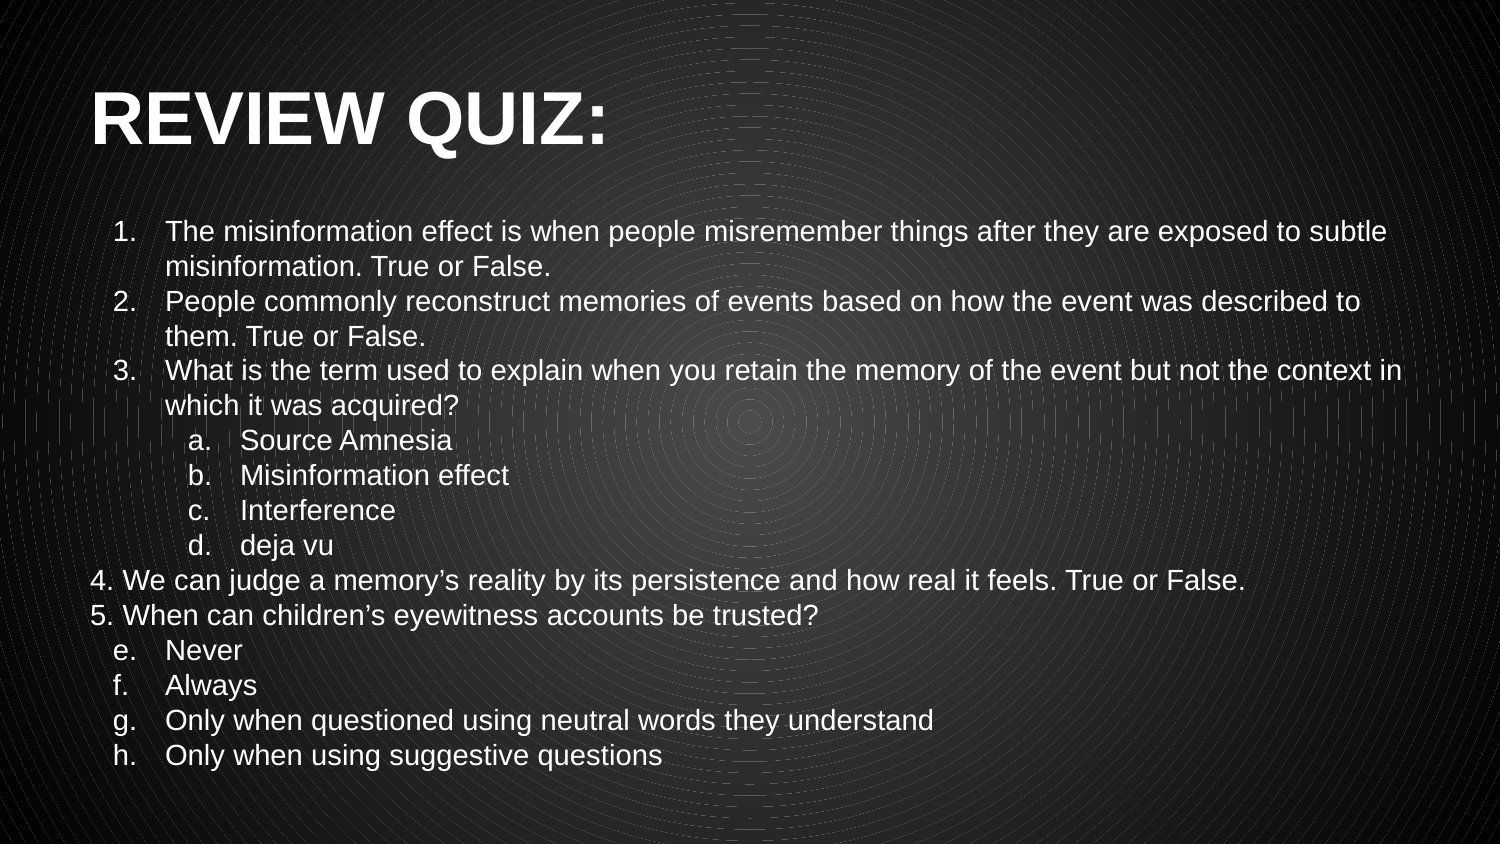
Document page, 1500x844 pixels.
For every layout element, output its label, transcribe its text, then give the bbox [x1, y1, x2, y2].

list The misinformation effect is when people misremember things after they are exposed to subtle misinformation. True or False. People commonly reconstruct memories of events based on how the event was described to them. True or False. What is the term used to explain when you retain the memory of the event but not the context in which it was acquired? Source Amnesia Misinformation effect Interference deja vu 4. We can judge a memory’s reality by its persistence and how real it feels. True or False. 5. When can children’s eyewitness accounts be trusted? Never Always Only when questioned using neutral words they understand Only when using suggestive questions [75, 196, 1425, 808]
title REVIEW QUIZ: [75, 33, 1425, 175]
